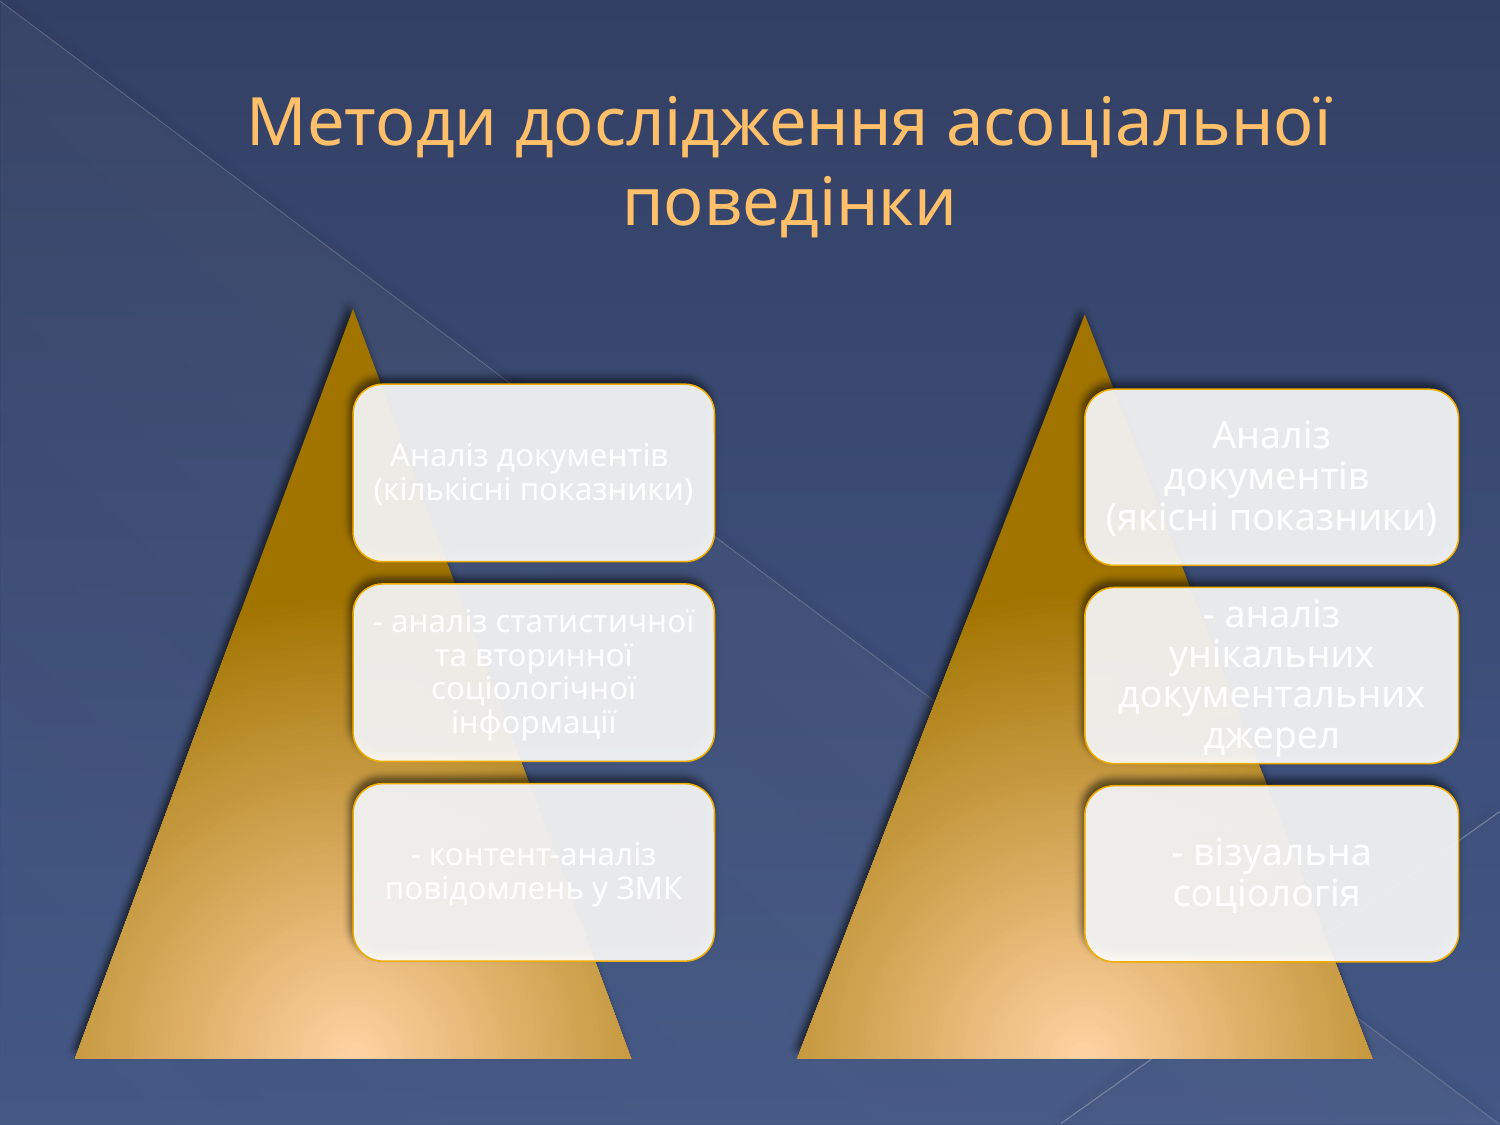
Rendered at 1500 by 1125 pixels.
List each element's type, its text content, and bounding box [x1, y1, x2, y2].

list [74, 308, 715, 1060]
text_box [796, 314, 1459, 1060]
title Методи дослідження асоціальної поведінки [75, 43, 1425, 274]
